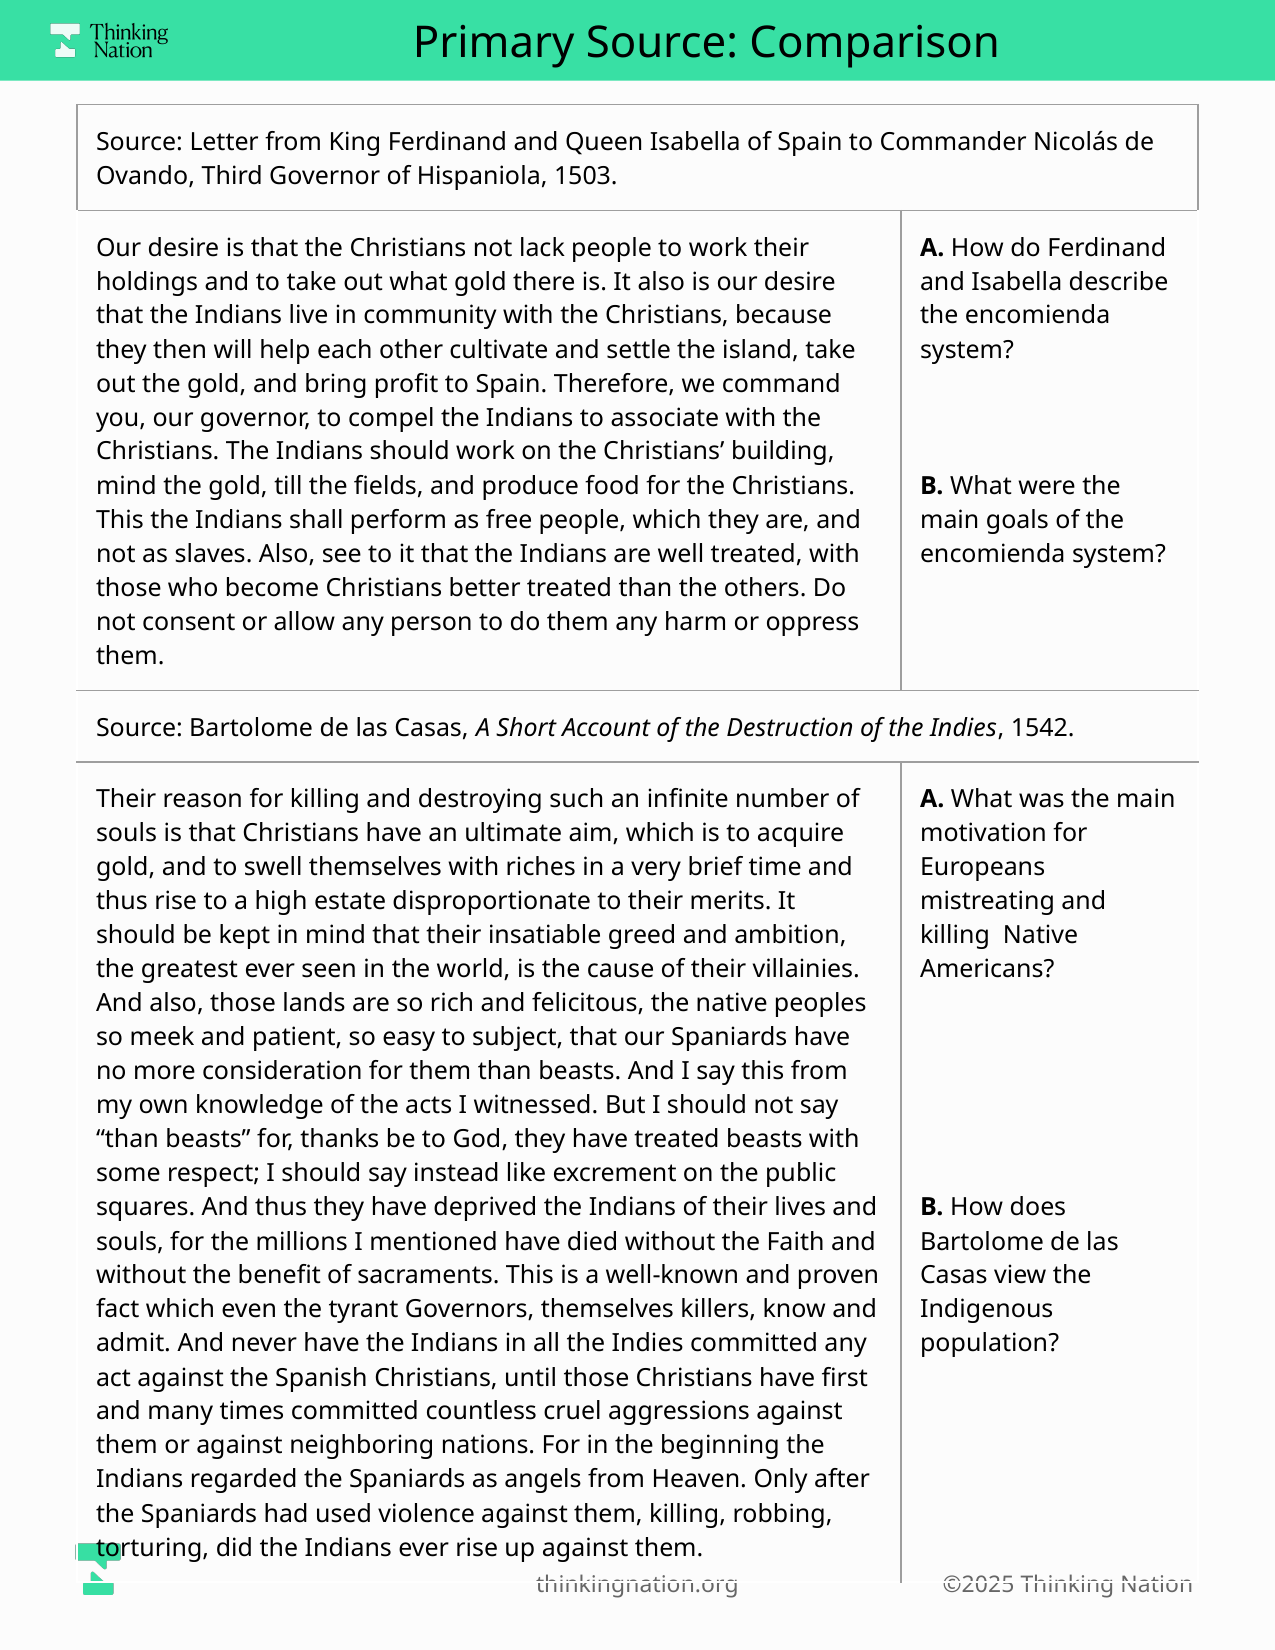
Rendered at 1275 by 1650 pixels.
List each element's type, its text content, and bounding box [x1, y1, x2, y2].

text_box Primary Source: Comparison [0, 0, 1275, 81]
text_box thinkingnation.org [486, 1583, 789, 1605]
picture [36, 12, 172, 69]
text_box ©2025 Thinking Nation [907, 1553, 1210, 1605]
table_cell Their reason for killing and destroying such an infinite number of souls is that Christians have an ultimate aim, which is to acquire gold, and to swell themselves with riches in a very brief time and thus rise to a high estate disproportionate to their merits. It should be kept in mind that their insatiable greed and ambition, the greatest ever seen in the world, is the cause of their villainies. And also, those lands are so rich and felicitous, the native peoples so meek and patient, so easy to subject, that our Spaniards have no more consideration for them than beasts. And I say this from my own knowledge of the acts I witnessed. But I should not say “than beasts” for, thanks be to God, they have treated beasts with some respect; I should say instead like excrement on the public squares. And thus they have deprived the Indians of their lives and souls, for the millions I mentioned have died without the Faith and without the benefit of sacraments. This is a well-known and proven fact which even the tyrant Governors, themselves killers, know and admit. And never have the Indians in all the Indies committed any act against the Spanish Christians, until those Christians have first and many times committed countless cruel aggressions against them or against neighboring nations. For in the beginning the Indians regarded the Spaniards as angels from Heaven. Only after the Spaniards had used violence against them, killing, robbing, torturing, did the Indians ever rise up against them. [78, 763, 900, 1581]
picture [62, 1533, 134, 1605]
table_cell A. How do Ferdinand and Isabella describe the encomienda system? B. What were the main goals of the encomienda system? [902, 211, 1197, 690]
table_cell Source: Bartolome de las Casas, A Short Account of the Destruction of the Indies, 1542. [78, 691, 1197, 761]
table_header Source: Letter from King Ferdinand and Queen Isabella of Spain to Commander Nicolás de Ovando, Third Governor of Hispaniola, 1503. [78, 105, 1197, 210]
table_cell Our desire is that the Christians not lack people to work their holdings and to take out what gold there is. It also is our desire that the Indians live in community with the Christians, because they then will help each other cultivate and settle the island, take out the gold, and bring profit to Spain. Therefore, we command you, our governor, to compel the Indians to associate with the Christians. The Indians should work on the Christians’ building, mind the gold, till the fields, and produce food for the Christians. This the Indians shall perform as free people, which they are, and not as slaves. Also, see to it that the Indians are well treated, with those who become Christians better treated than the others. Do not consent or allow any person to do them any harm or oppress them. [78, 211, 900, 690]
table_cell A. What was the main motivation for Europeans mistreating and killing Native Americans? B. How does Bartolome de las Casas view the Indigenous population? [902, 763, 1197, 1581]
